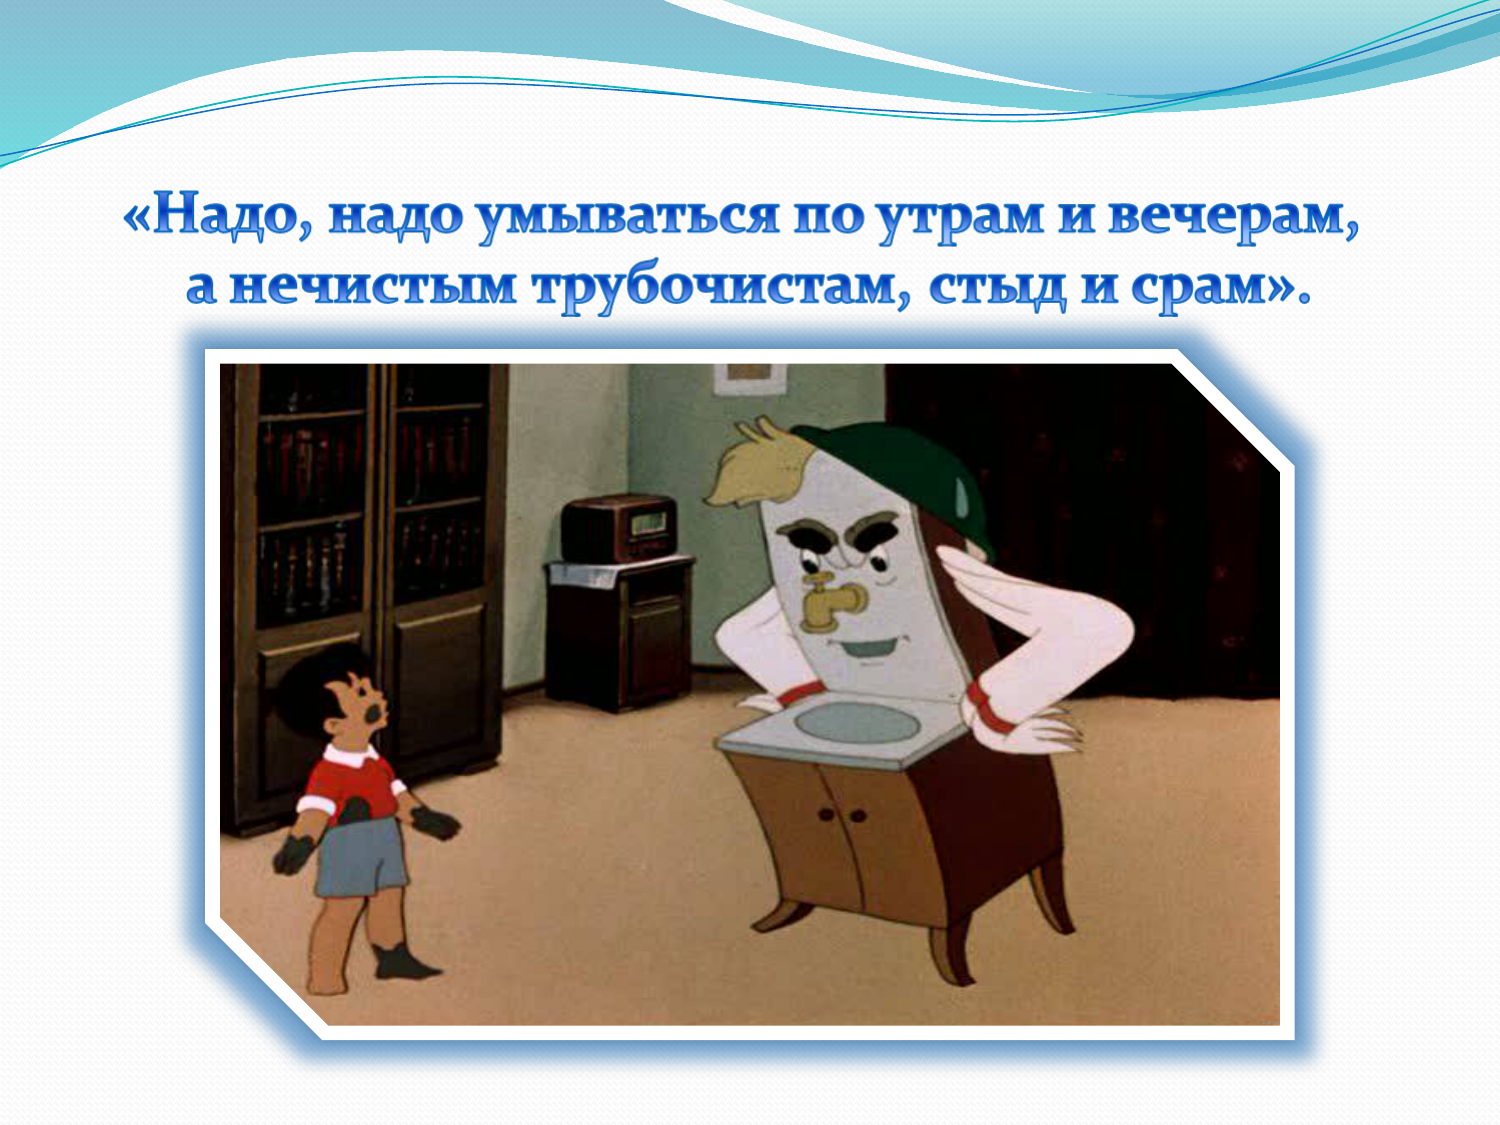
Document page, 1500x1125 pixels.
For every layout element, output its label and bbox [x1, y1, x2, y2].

picture [87, 160, 1413, 353]
picture [212, 356, 1288, 1034]
